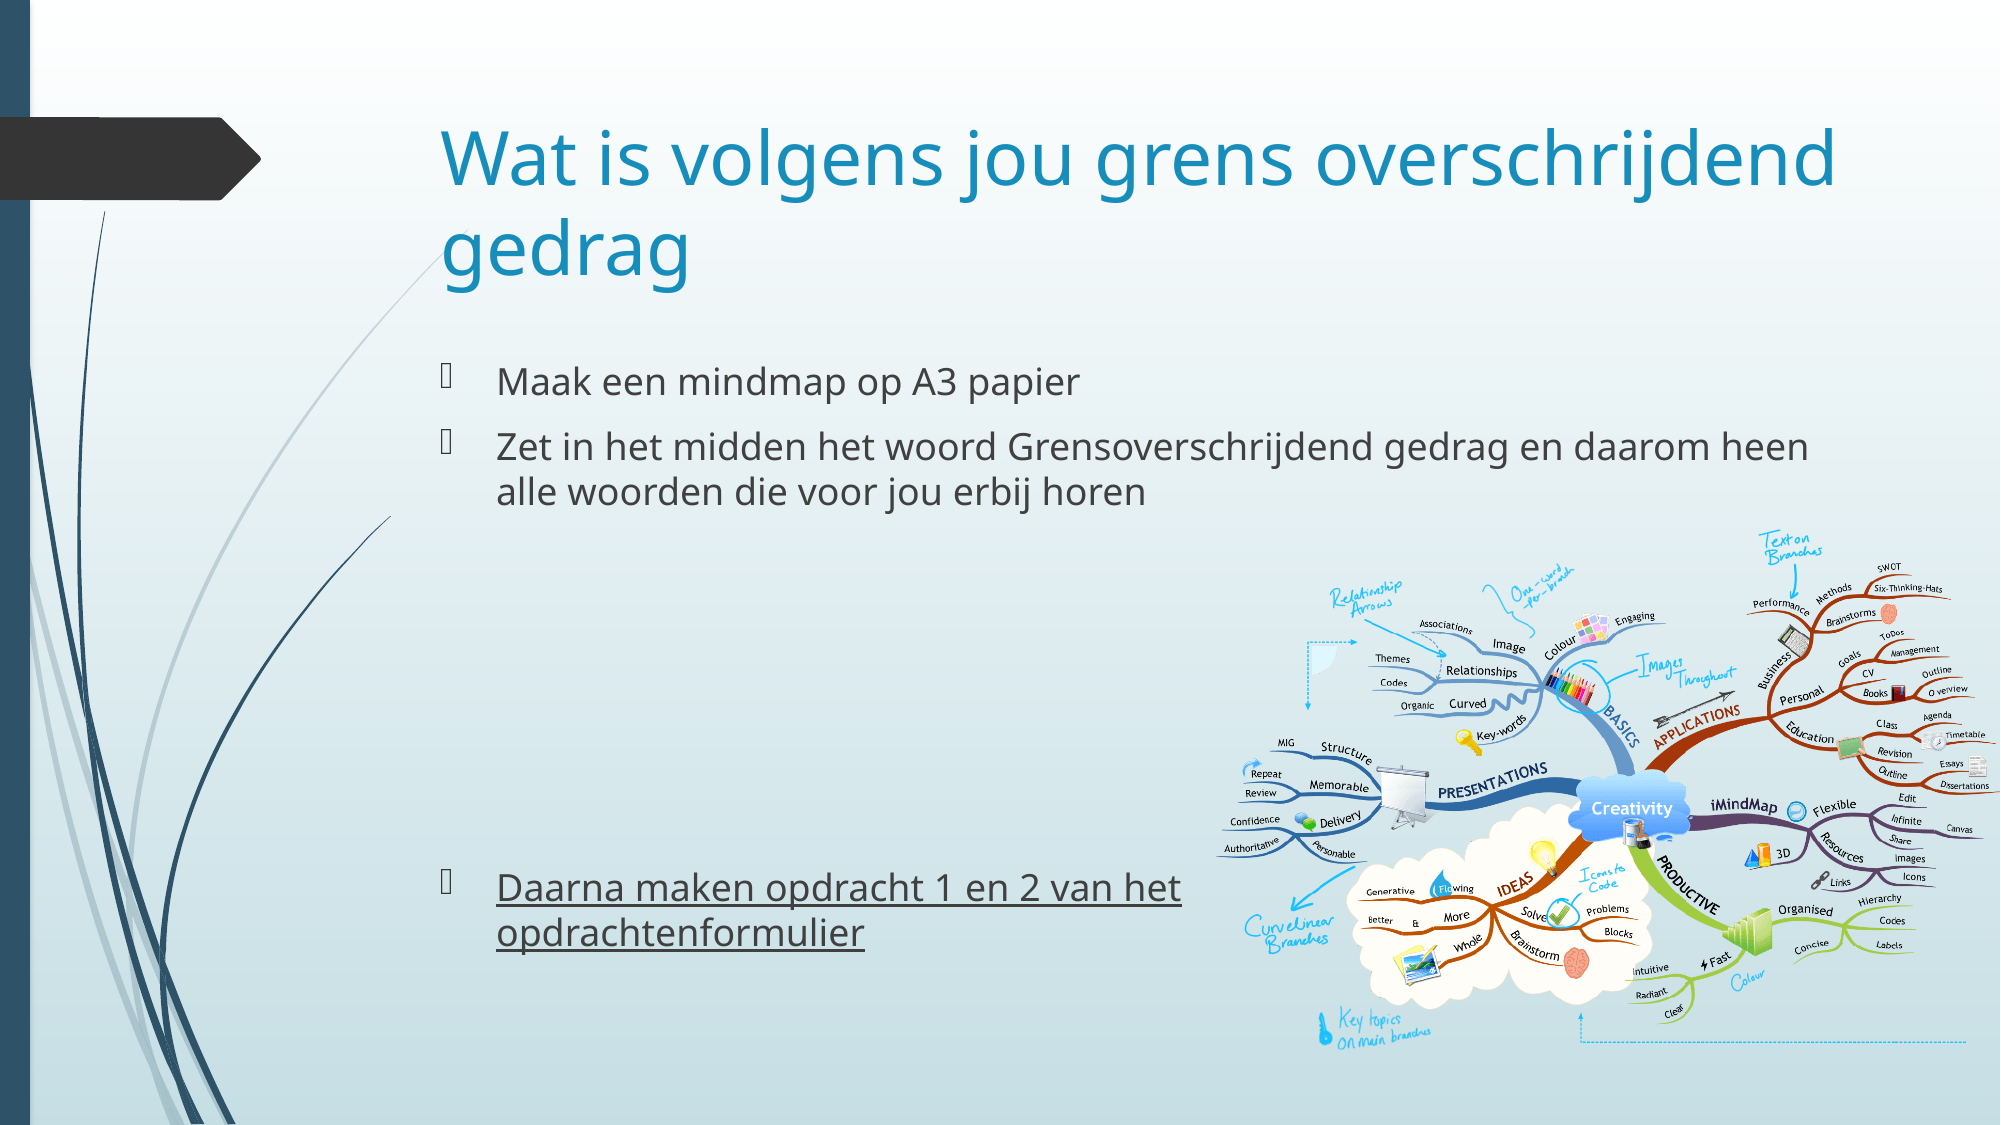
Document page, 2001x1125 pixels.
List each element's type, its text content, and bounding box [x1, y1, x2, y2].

picture [1215, 529, 2000, 1051]
list Maak een mindmap op A3 papier Zet in het midden het woord Grensoverschrijdend gedrag en daarom heen alle woorden die voor jou erbij horen Daarna maken opdracht 1 en 2 van het opdrachtenformulier [424, 350, 1888, 970]
title Wat is volgens jou grens overschrijdend gedrag [425, 102, 1888, 313]
